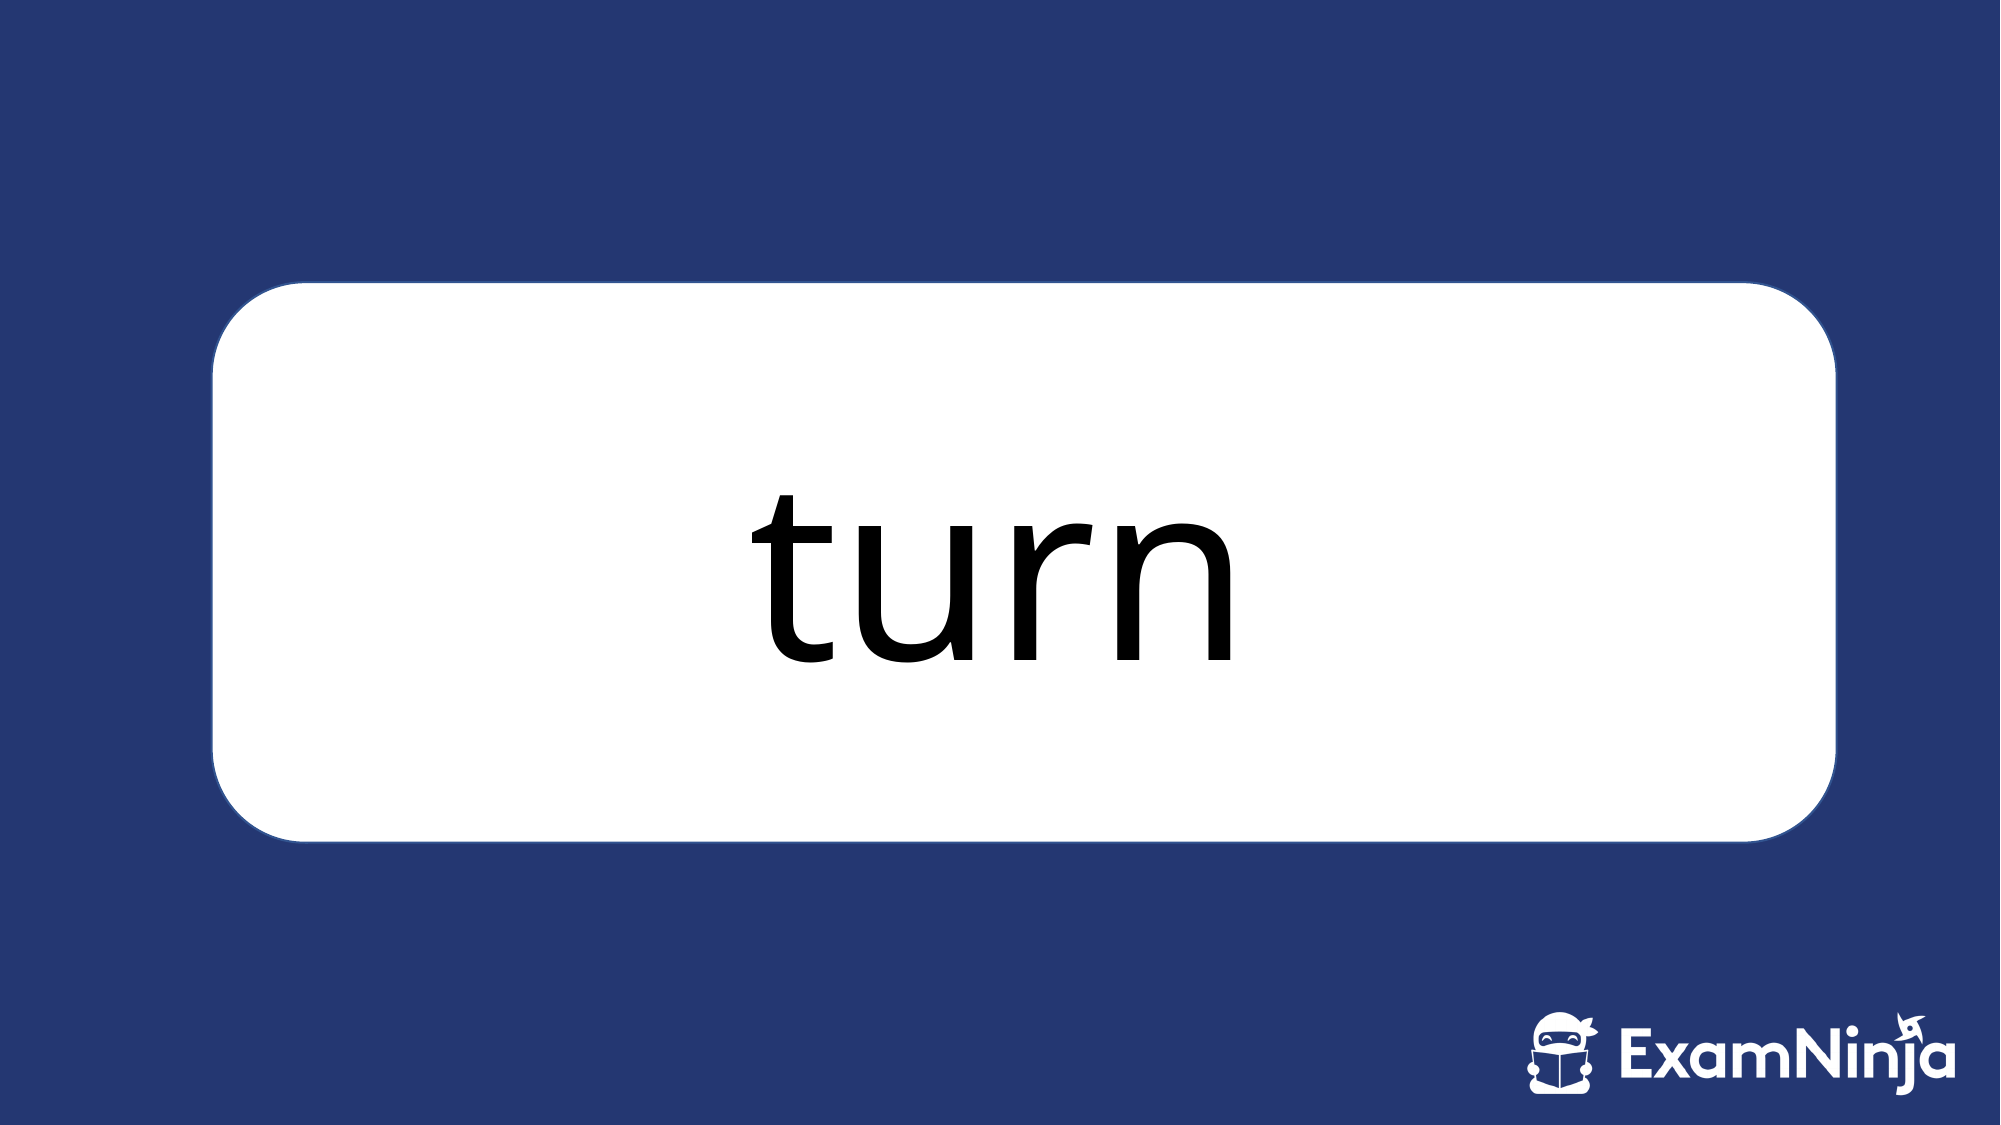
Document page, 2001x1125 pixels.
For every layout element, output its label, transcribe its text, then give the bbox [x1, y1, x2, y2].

text_box [210, 719, 1838, 844]
text_box [210, 281, 1838, 403]
picture [1501, 1003, 1979, 1102]
text_box turn [143, 403, 1857, 719]
